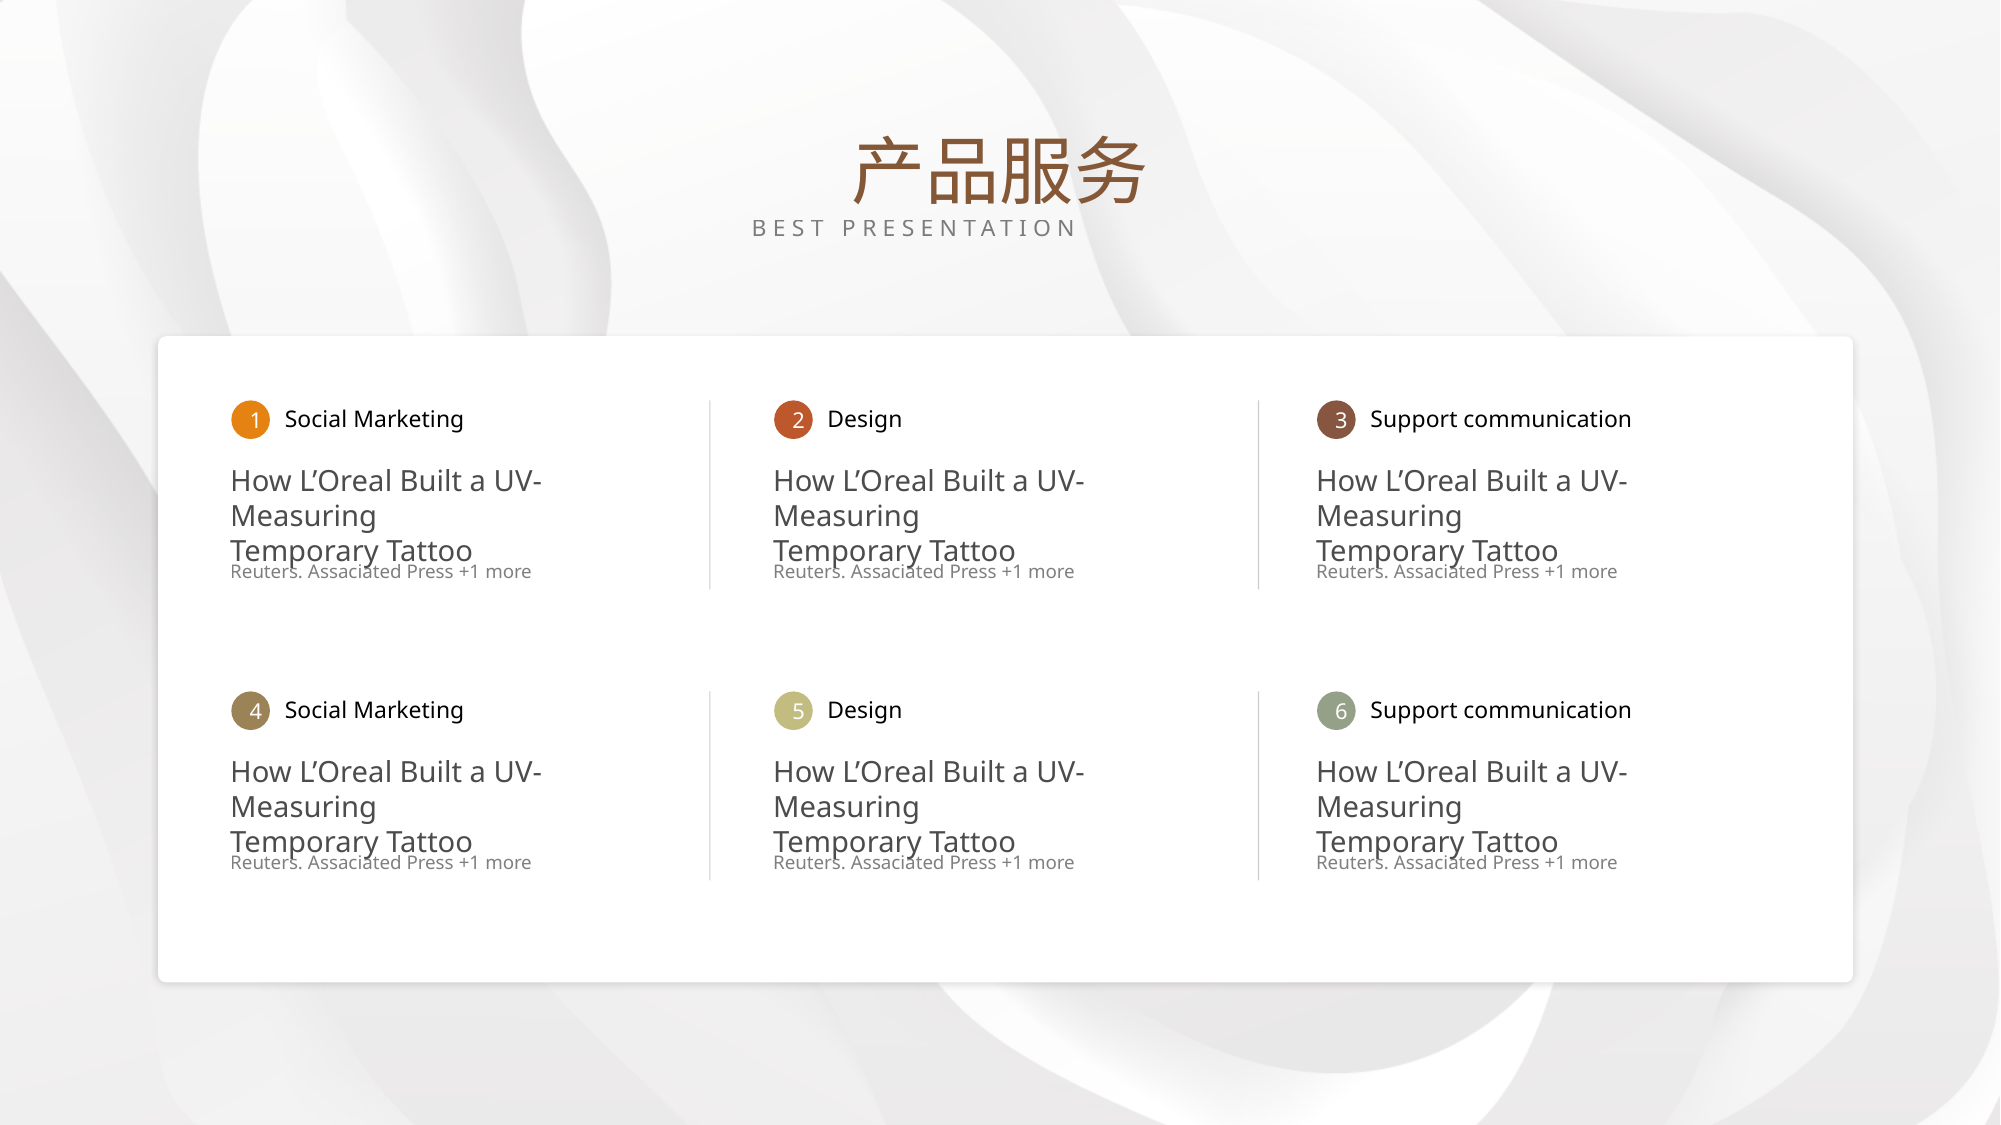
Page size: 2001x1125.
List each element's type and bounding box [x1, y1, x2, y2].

text_box [215, 400, 692, 600]
text_box [758, 400, 1235, 600]
text_box [758, 691, 1235, 891]
text_box [1301, 400, 1777, 600]
text_box [215, 691, 692, 891]
text_box [1301, 691, 1777, 891]
picture [0, 0, 2000, 1125]
